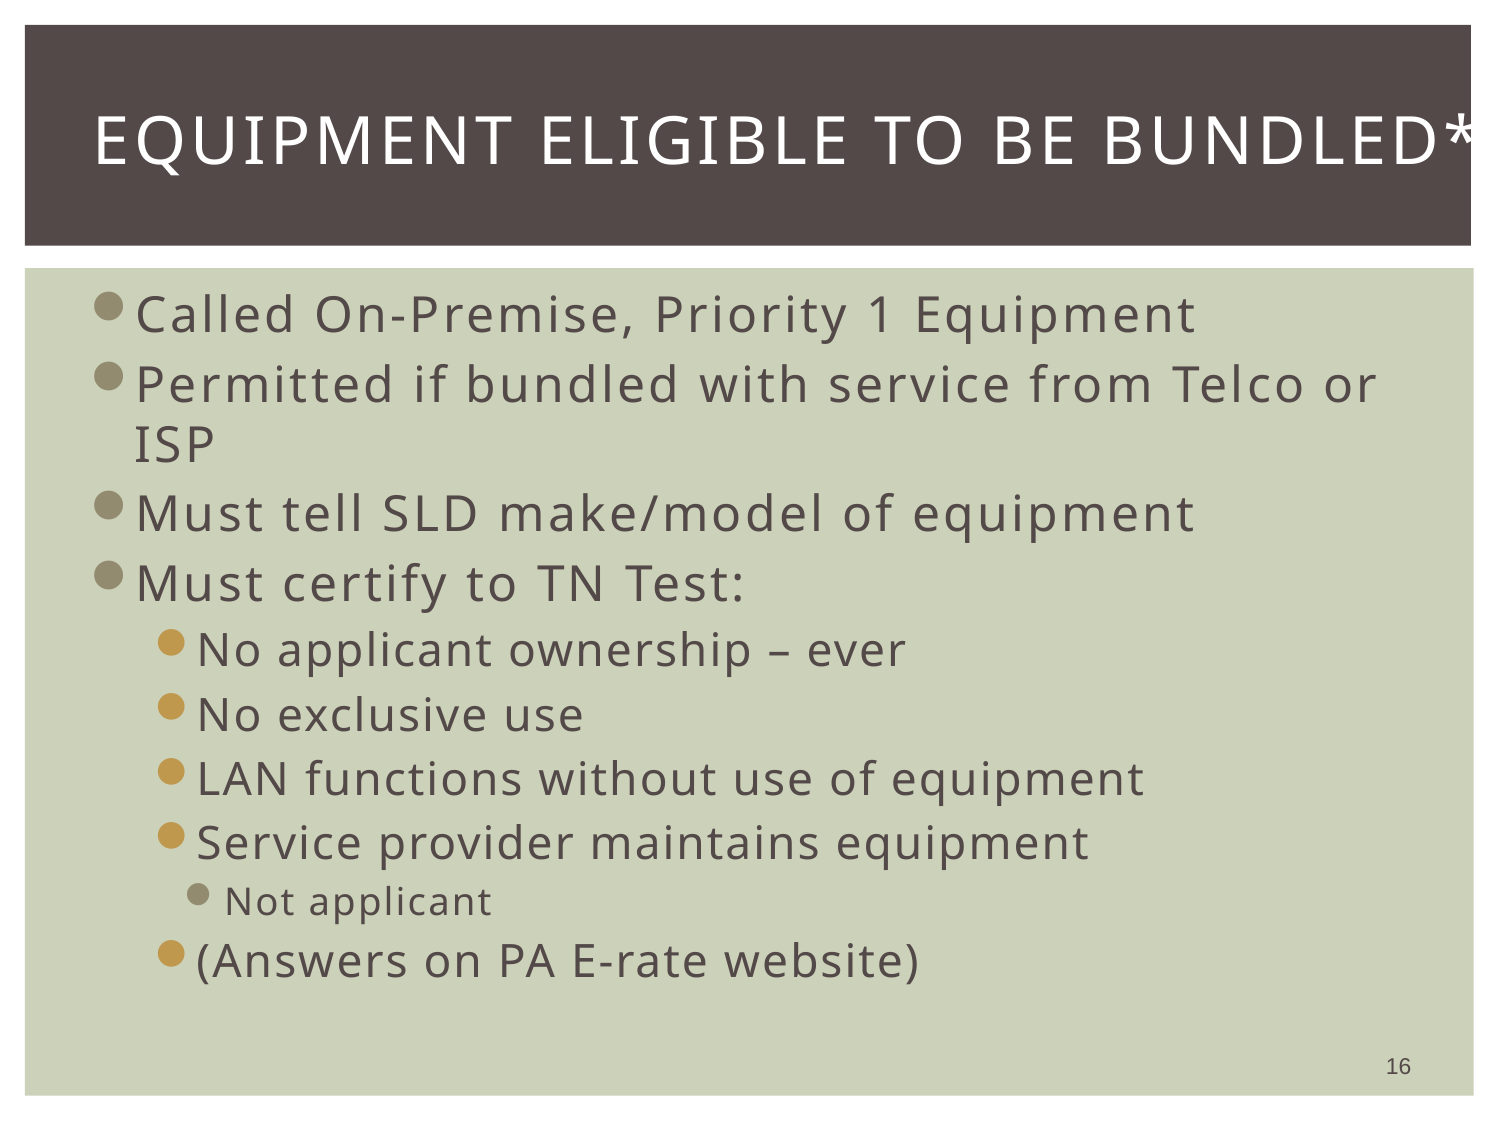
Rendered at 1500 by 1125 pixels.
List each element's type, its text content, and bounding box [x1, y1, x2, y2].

title Equipment Eligible to be Bundled* [75, 50, 1500, 225]
slide_number 16 [1349, 1041, 1448, 1089]
list Called On-Premise, Priority 1 Equipment Permitted if bundled with service from Telco or ISP Must tell SLD make/model of equipment Must certify to TN Test: No applicant ownership – ever No exclusive use LAN functions without use of equipment Service provider maintains equipment Not applicant (Answers on PA E-rate website) [75, 275, 1425, 996]
